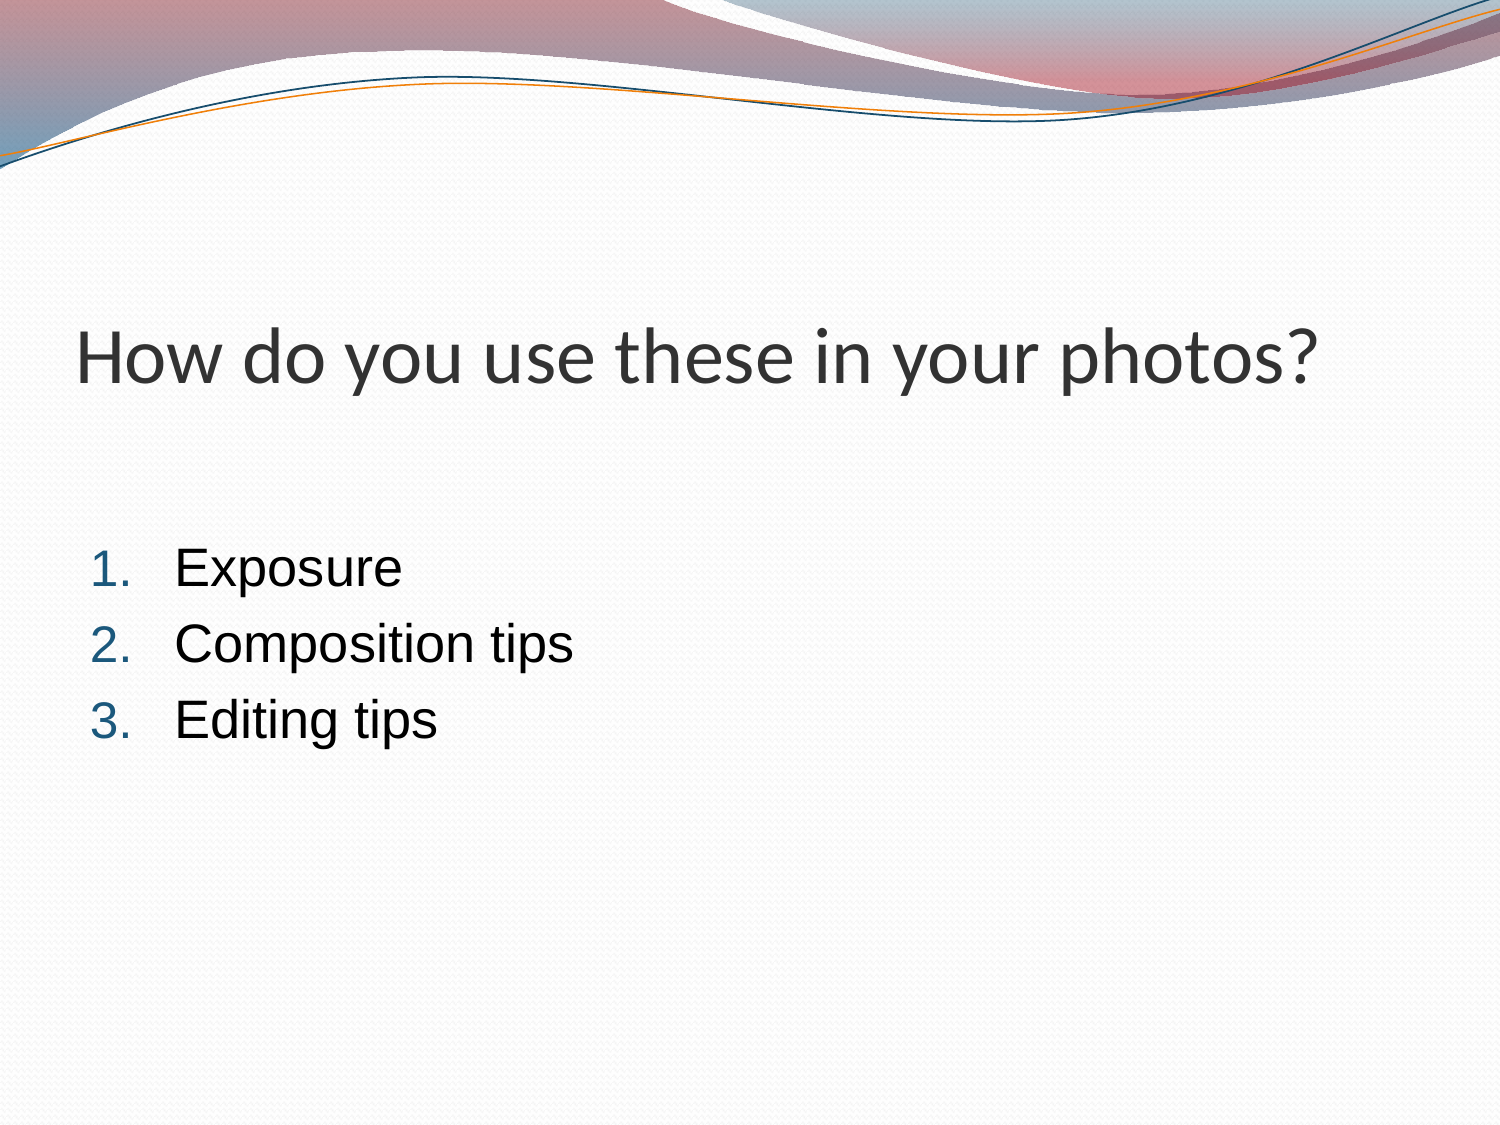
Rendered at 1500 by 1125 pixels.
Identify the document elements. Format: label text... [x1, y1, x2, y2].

title How do you use these in your photos? [75, 212, 1425, 400]
list Exposure Composition tips Editing tips [75, 525, 1425, 1038]
